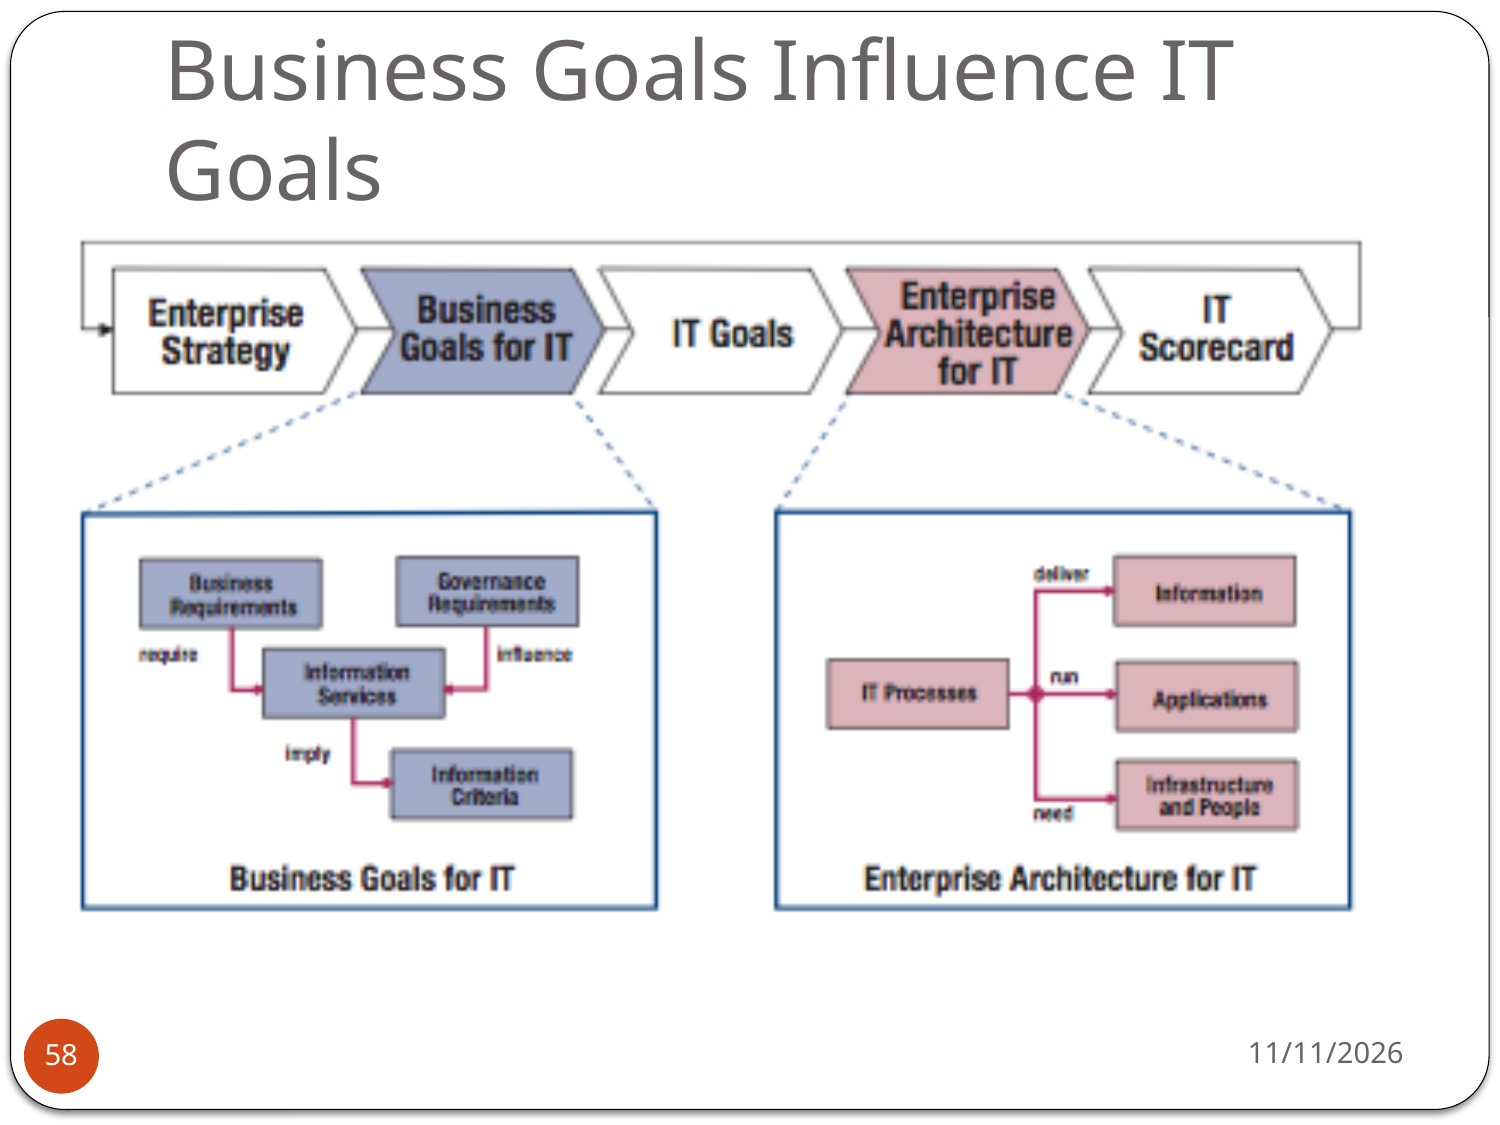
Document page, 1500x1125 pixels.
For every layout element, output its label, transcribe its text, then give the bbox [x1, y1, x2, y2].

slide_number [1012, 1015, 1419, 1094]
slide_number 58 [23, 1018, 99, 1094]
title Business Goals Influence IT Goals [150, 45, 1425, 233]
picture [64, 232, 1373, 926]
